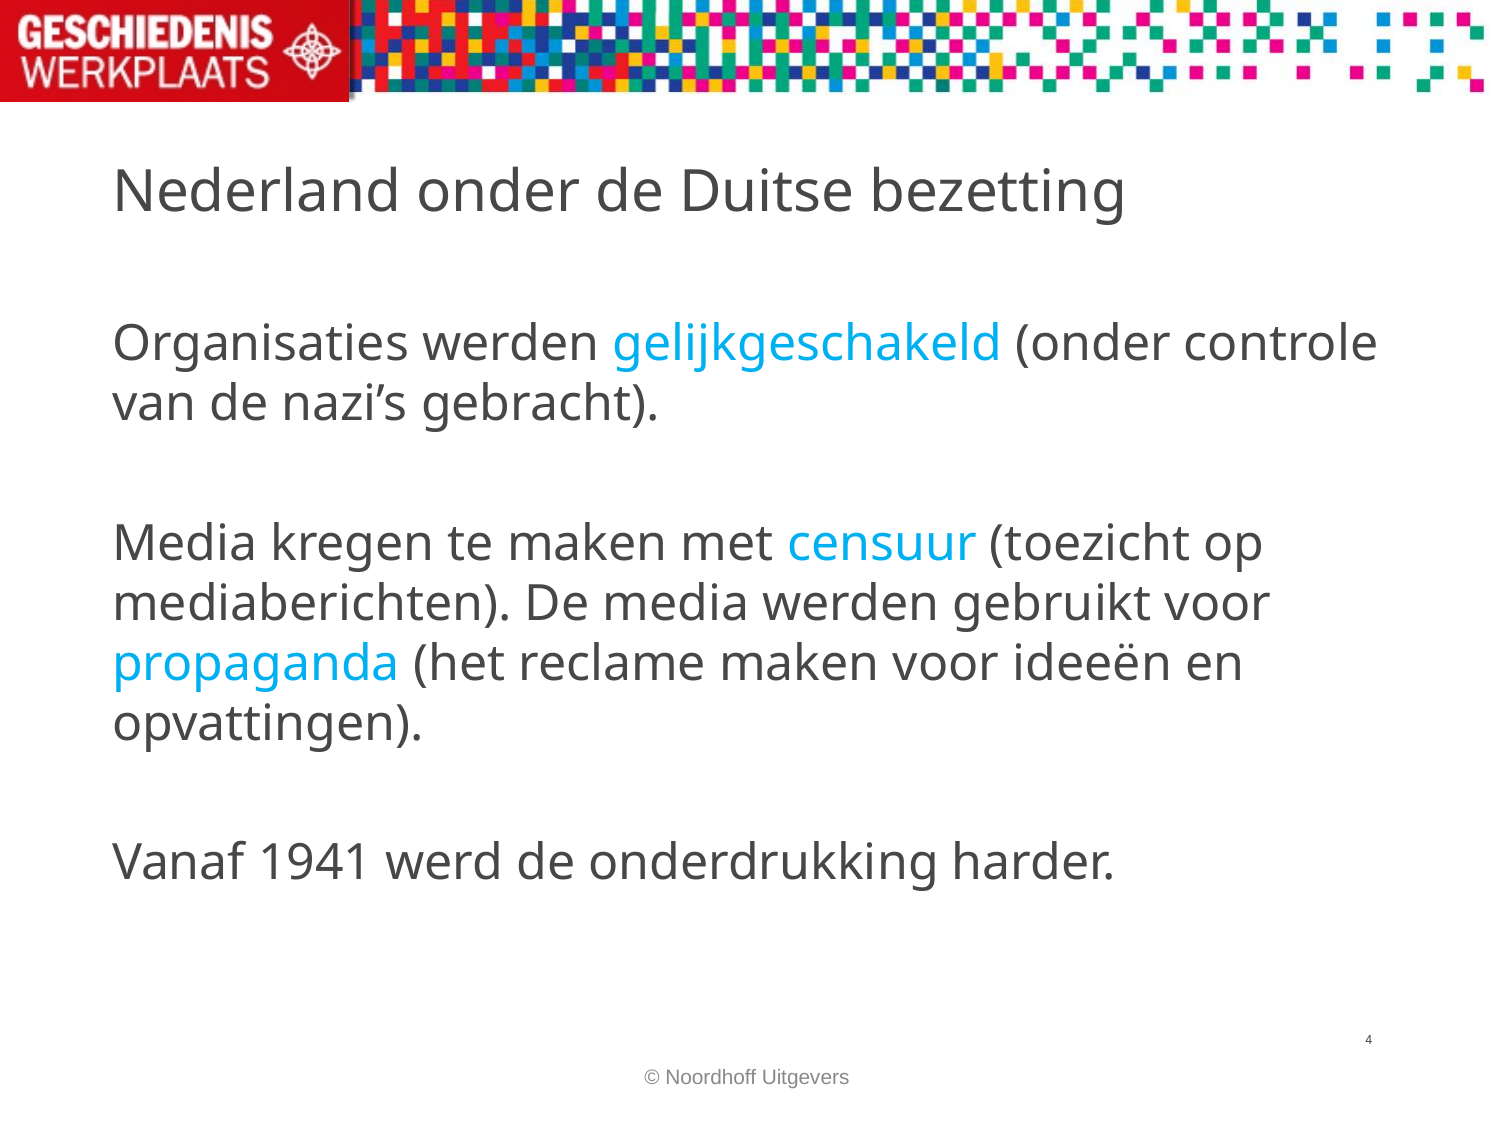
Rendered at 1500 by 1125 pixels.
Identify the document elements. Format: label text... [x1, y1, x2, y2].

text_box © Noordhoff Uitgevers [512, 1045, 988, 1106]
picture [0, 0, 1500, 1125]
slide_number 4 [1325, 1025, 1388, 1063]
list Organisaties werden gelijkgeschakeld (onder controle van de nazi’s gebracht). Media kregen te maken met censuur (toezicht op mediaberichten). De media werden gebruikt voor propaganda (het reclame maken voor ideeën en opvattingen). Vanaf 1941 werd de onderdrukking harder. [112, 302, 1409, 988]
title Nederland onder de Duitse bezetting [112, 145, 1401, 256]
